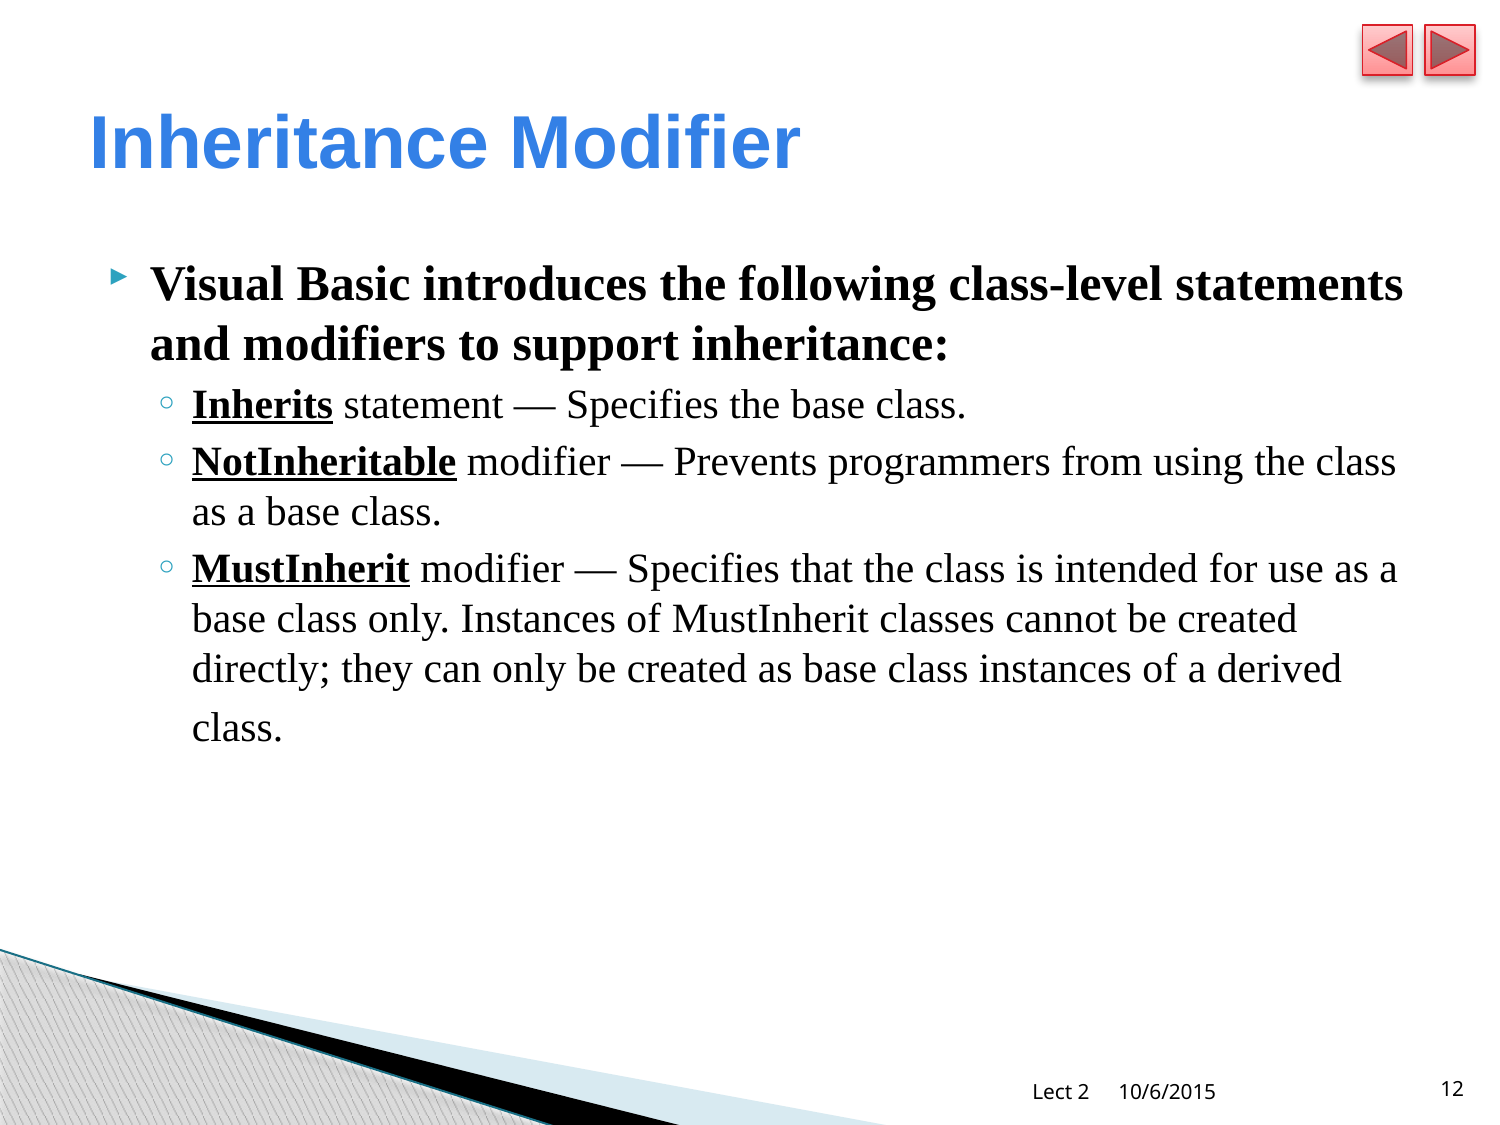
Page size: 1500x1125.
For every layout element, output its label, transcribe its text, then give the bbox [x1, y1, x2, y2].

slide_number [1105, 1051, 1418, 1112]
footer Lect 2 [650, 1051, 1105, 1112]
list Visual Basic introduces the following class-level statements and modifiers to support inheritance: Inherits statement — Specifies the base class. NotInheritable modifier — Prevents programmers from using the class as a base class. MustInherit modifier — Specifies that the class is intended for use as a base class only. Instances of MustInherit classes cannot be created directly; they can only be created as base class instances of a derived class. [74, 242, 1426, 986]
slide_number 12 [1418, 1051, 1479, 1112]
title Inheritance Modifier [75, 45, 1425, 233]
